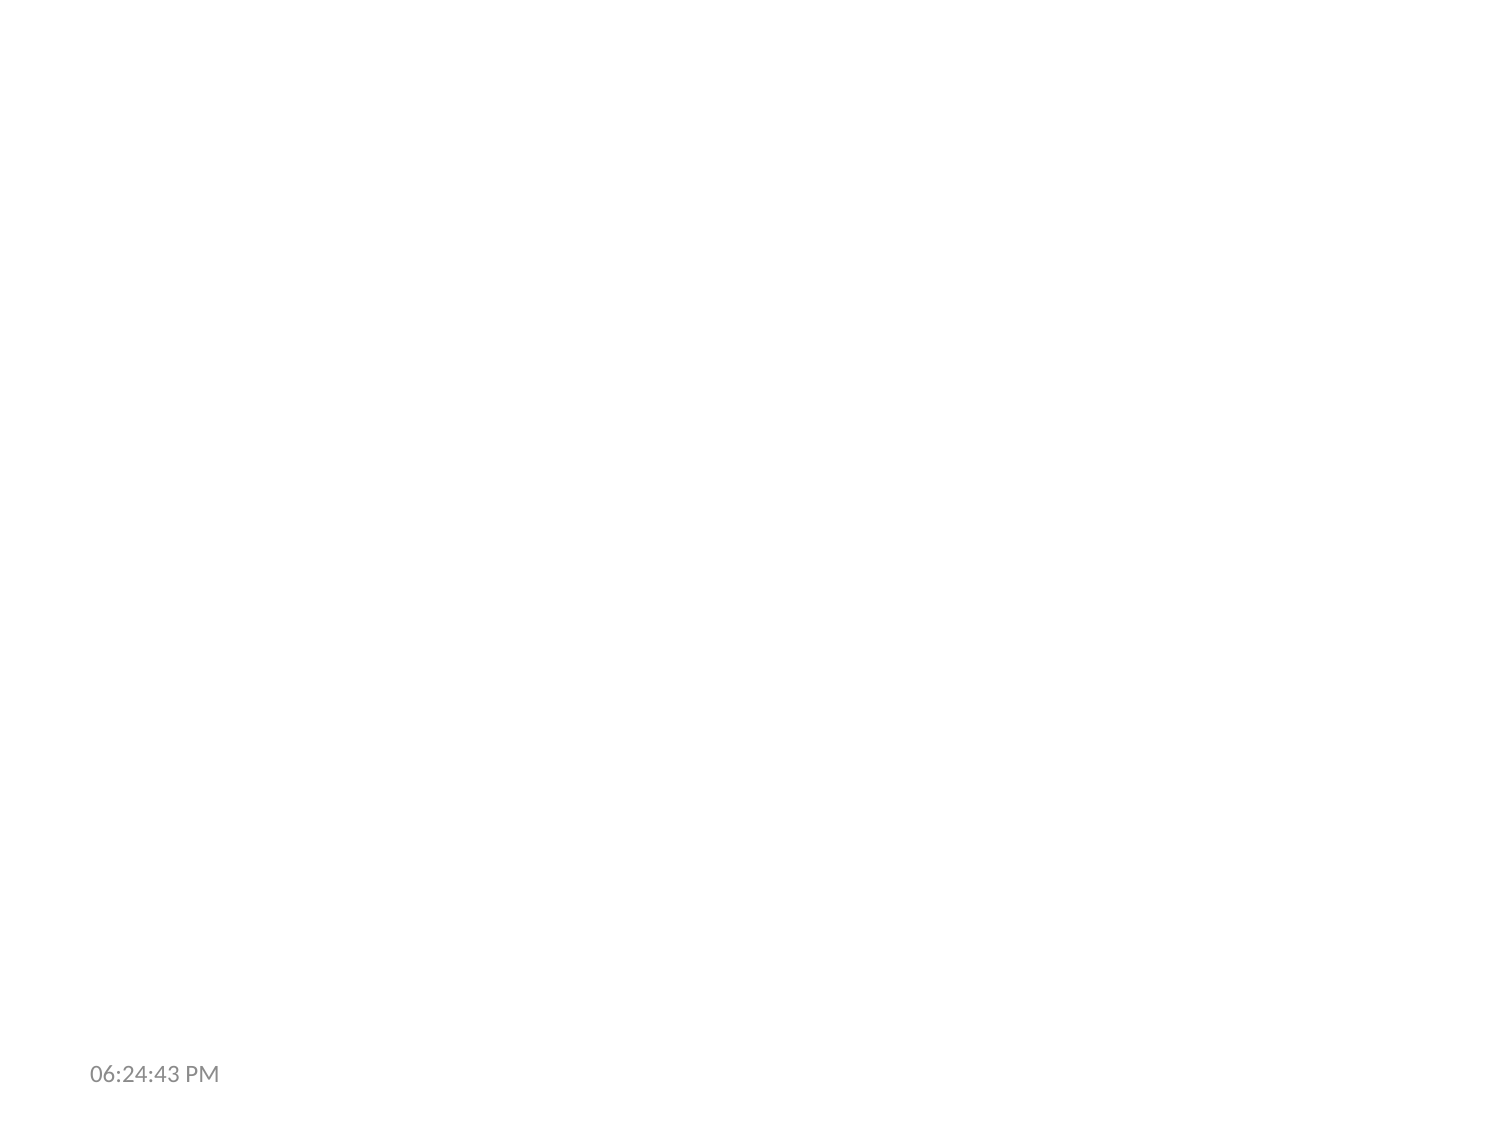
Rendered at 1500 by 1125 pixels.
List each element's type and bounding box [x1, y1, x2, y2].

slide_number [75, 1042, 425, 1103]
